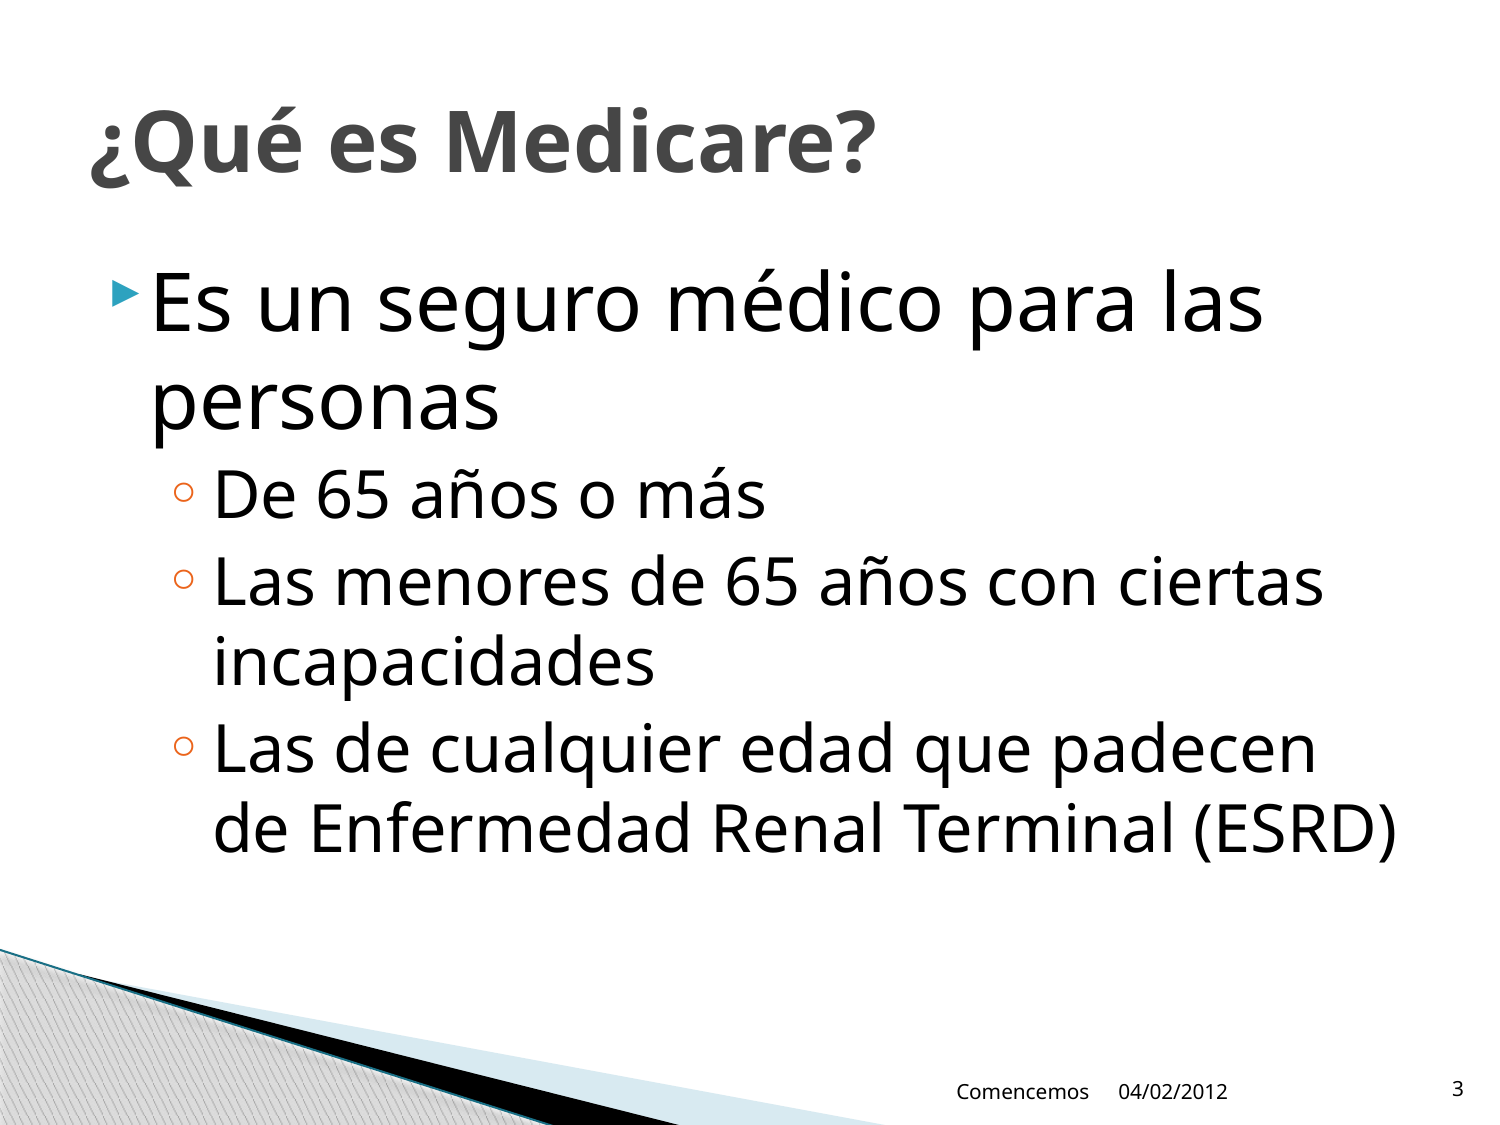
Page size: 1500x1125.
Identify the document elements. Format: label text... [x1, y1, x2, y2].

footer Comencemos [718, 1051, 1105, 1112]
slide_number 3 [1418, 1051, 1479, 1112]
list Es un seguro médico para las personas De 65 años o más Las menores de 65 años con ciertas incapacidades Las de cualquier edad que padecen de Enfermedad Renal Terminal (ESRD) [75, 243, 1425, 986]
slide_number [1105, 1051, 1418, 1112]
title ¿Qué es Medicare? [75, 45, 1425, 233]
